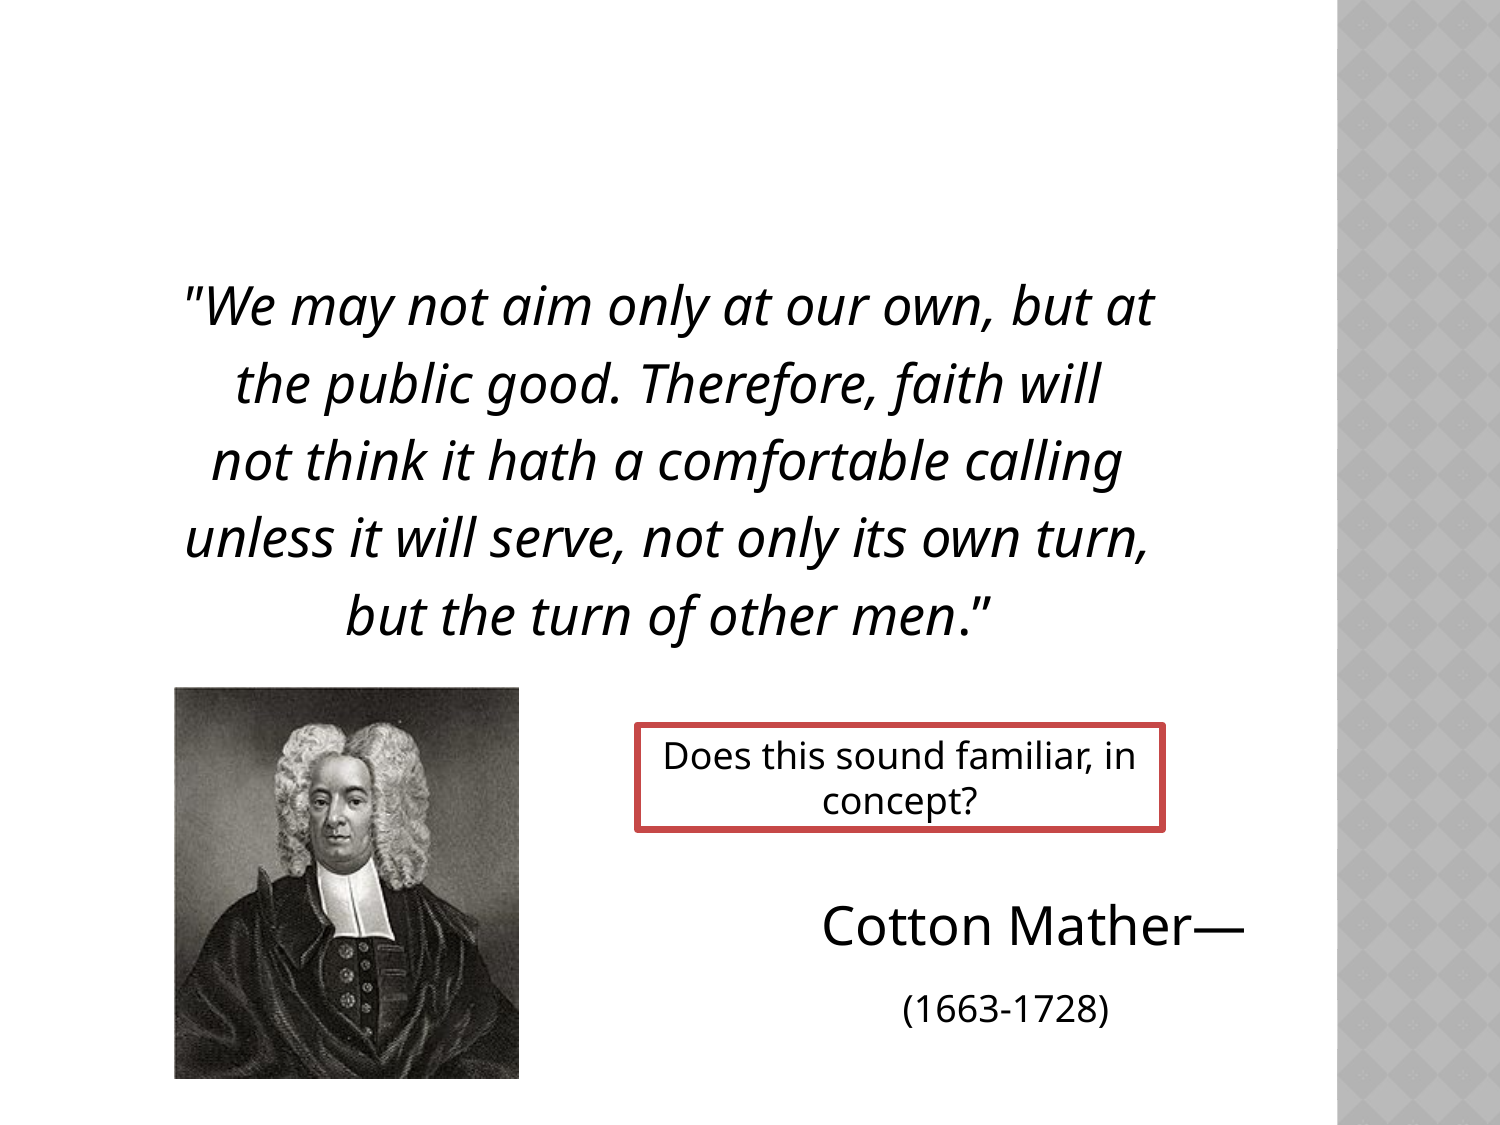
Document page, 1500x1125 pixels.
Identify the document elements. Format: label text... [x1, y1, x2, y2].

text_box Does this sound familiar, in concept? [634, 722, 1166, 833]
picture [174, 687, 520, 1079]
list "We may not aim only at our own, but at the public good. Therefore, faith will not think it hath a comfortable calling unless it will serve, not only its own turn, but the turn of other men.” Cotton Mather— (1663-1728) [75, 264, 1263, 1059]
